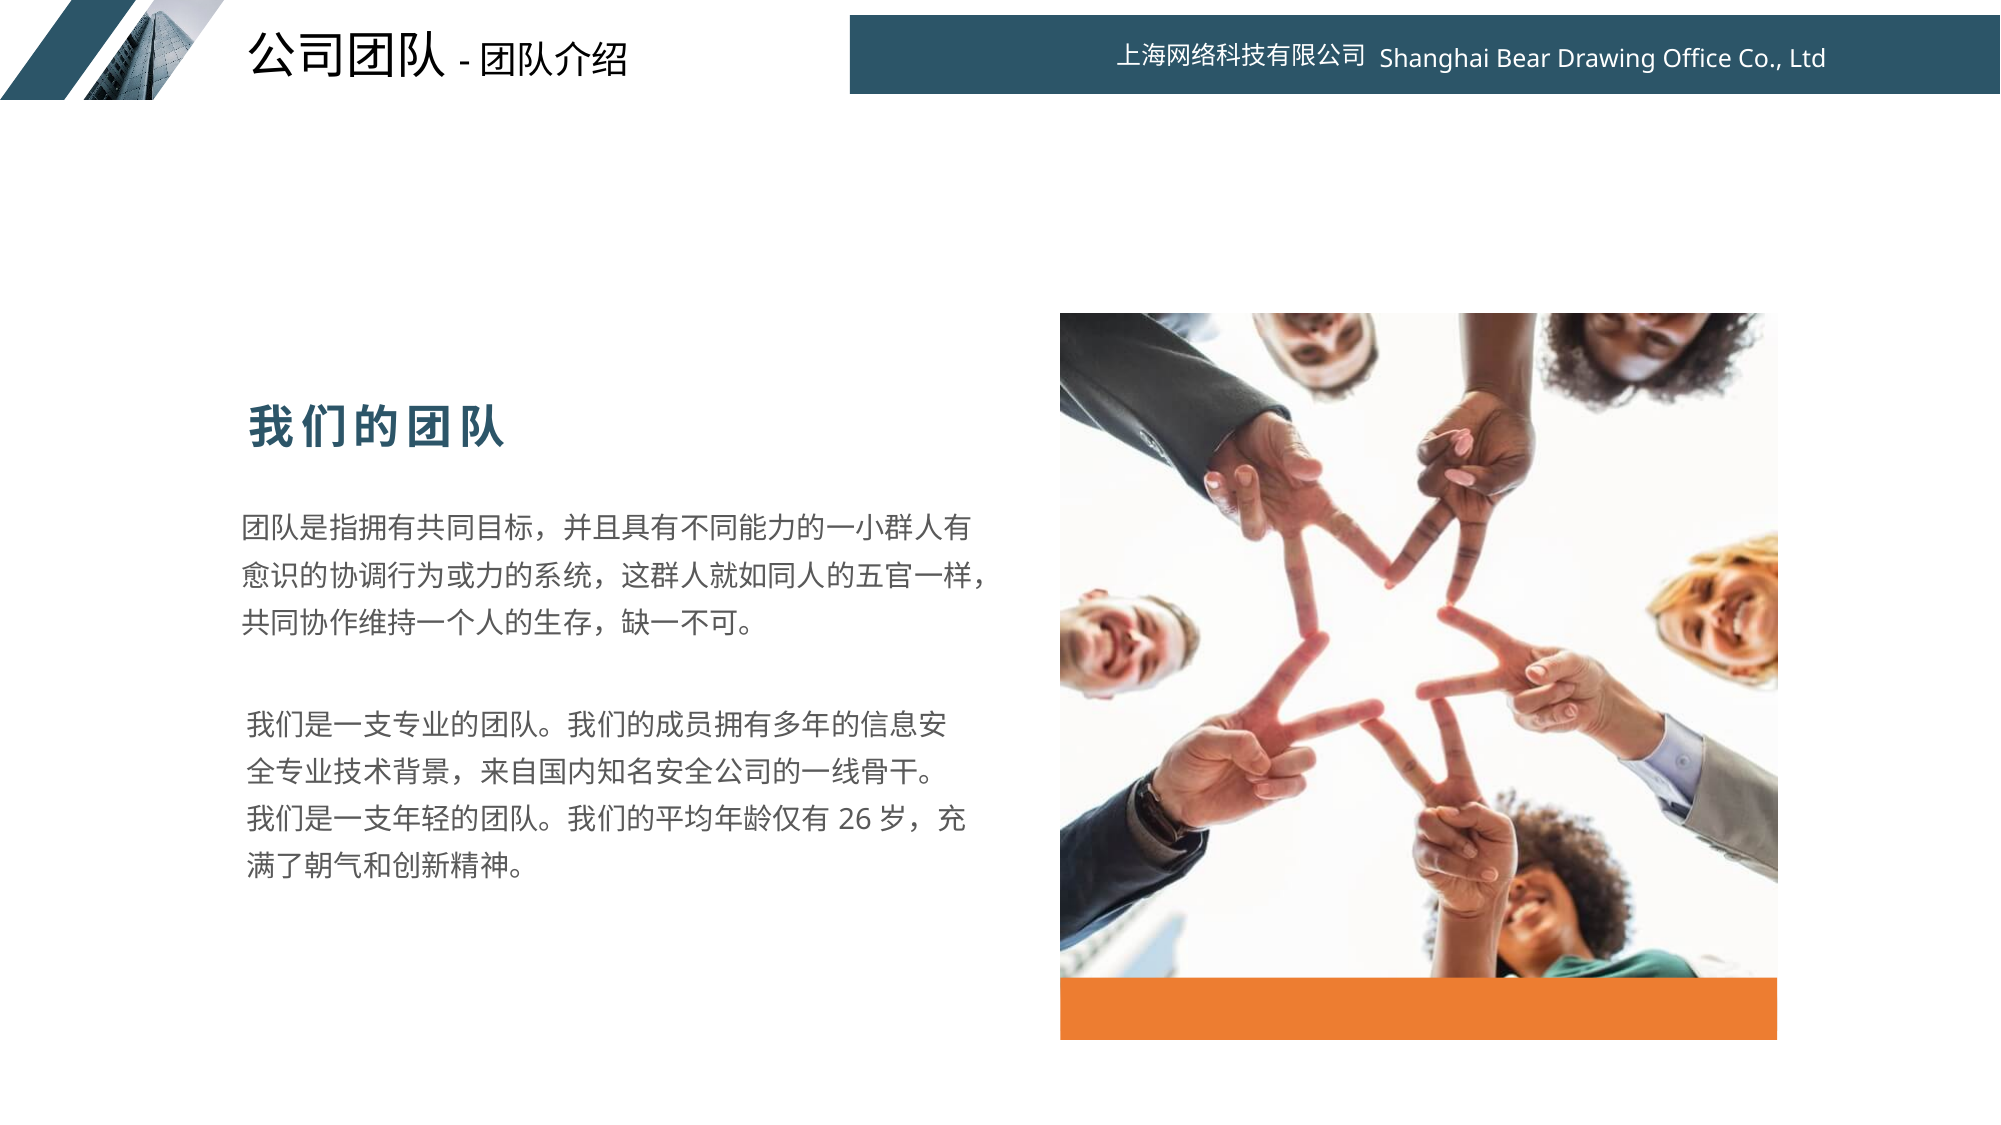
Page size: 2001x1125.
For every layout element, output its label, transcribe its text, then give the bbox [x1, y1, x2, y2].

text_box [1059, 977, 1778, 1041]
text_box 团队是指拥有共同目标，并且具有不同能力的一小群人有愈识的协调行为或力的系统，这群人就如同人的五官一样，共同协作维持一个人的生存，缺一不可。 [224, 489, 993, 648]
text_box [900, 15, 2000, 94]
text_box 我们的团队 [231, 389, 602, 461]
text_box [0, 0, 900, 100]
picture [1060, 313, 1778, 1031]
text_box 我们是一支专业的团队。我们的成员拥有多年的信息安全专业技术背景，来自国内知名安全公司的一线骨干。 我们是一支年轻的团队。我们的平均年龄仅有26岁，充满了朝气和创新精神。 [229, 685, 993, 891]
